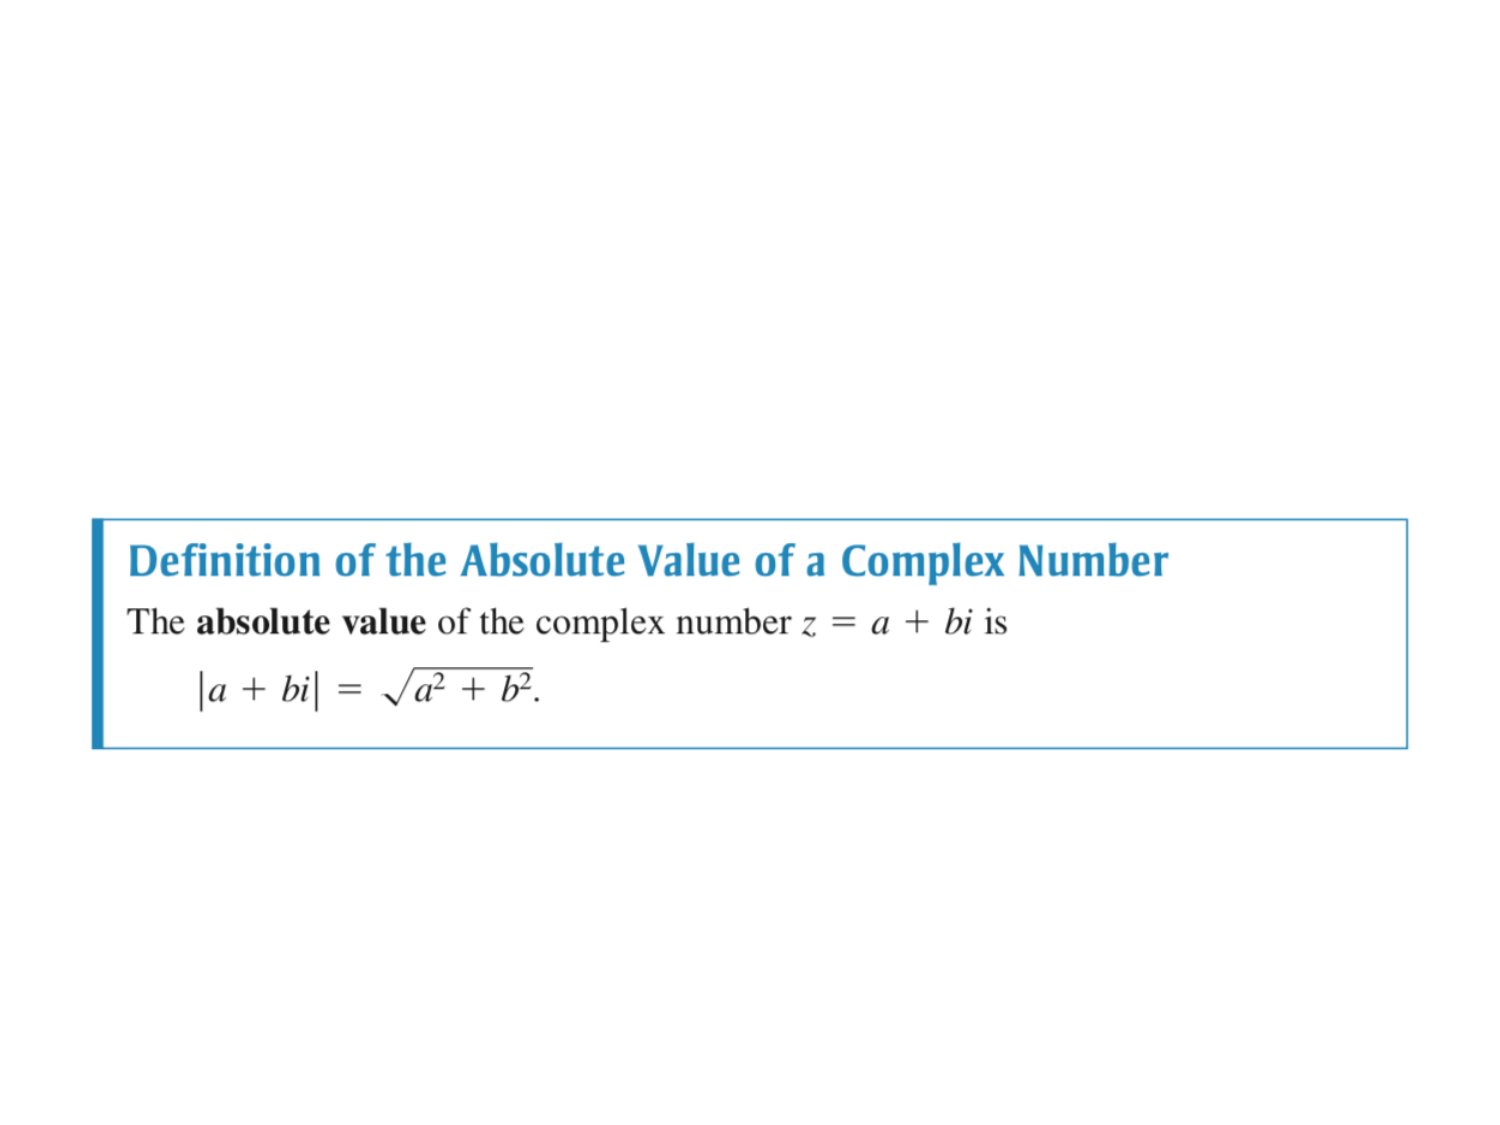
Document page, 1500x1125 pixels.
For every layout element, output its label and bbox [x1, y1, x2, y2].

list [74, 262, 1426, 1006]
